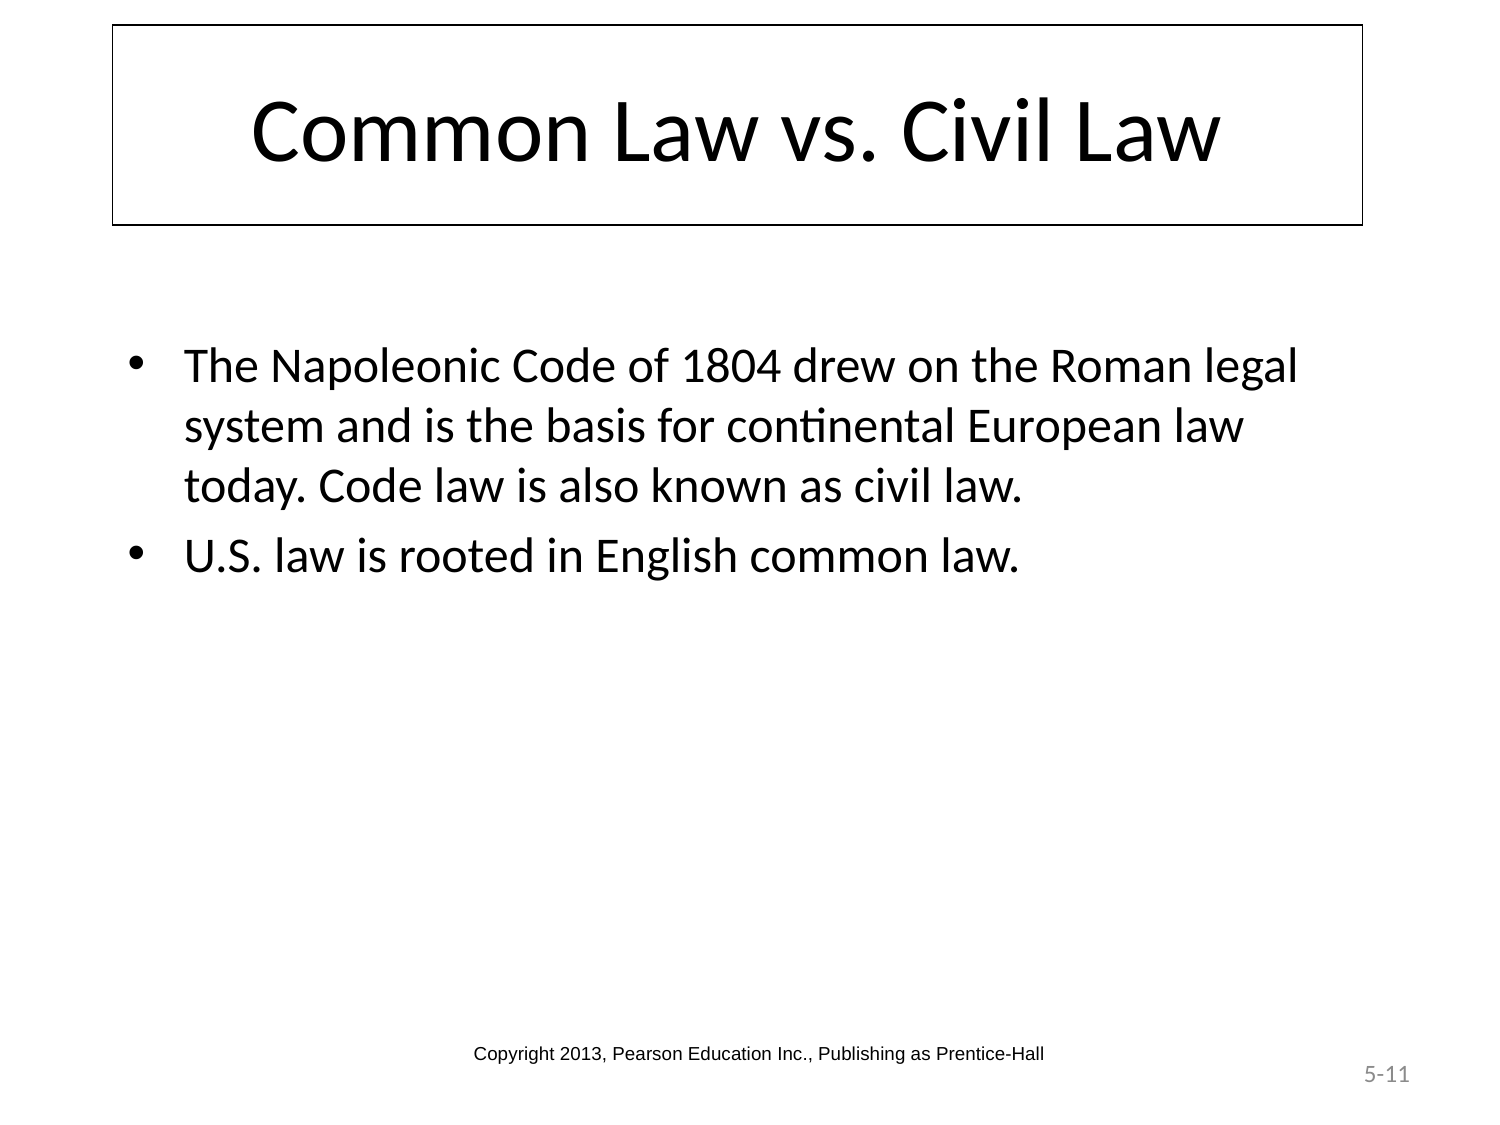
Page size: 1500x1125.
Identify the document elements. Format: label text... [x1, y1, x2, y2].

slide_number 5-11 [1074, 1042, 1425, 1103]
list The Napoleonic Code of 1804 drew on the Roman legal system and is the basis for continental European law today. Code law is also known as civil law. U.S. law is rooted in English common law. [112, 324, 1388, 1001]
text_box Copyright 2013, Pearson Education Inc., Publishing as Prentice-Hall [459, 1033, 1059, 1094]
title Common Law vs. Civil Law [112, 24, 1363, 226]
